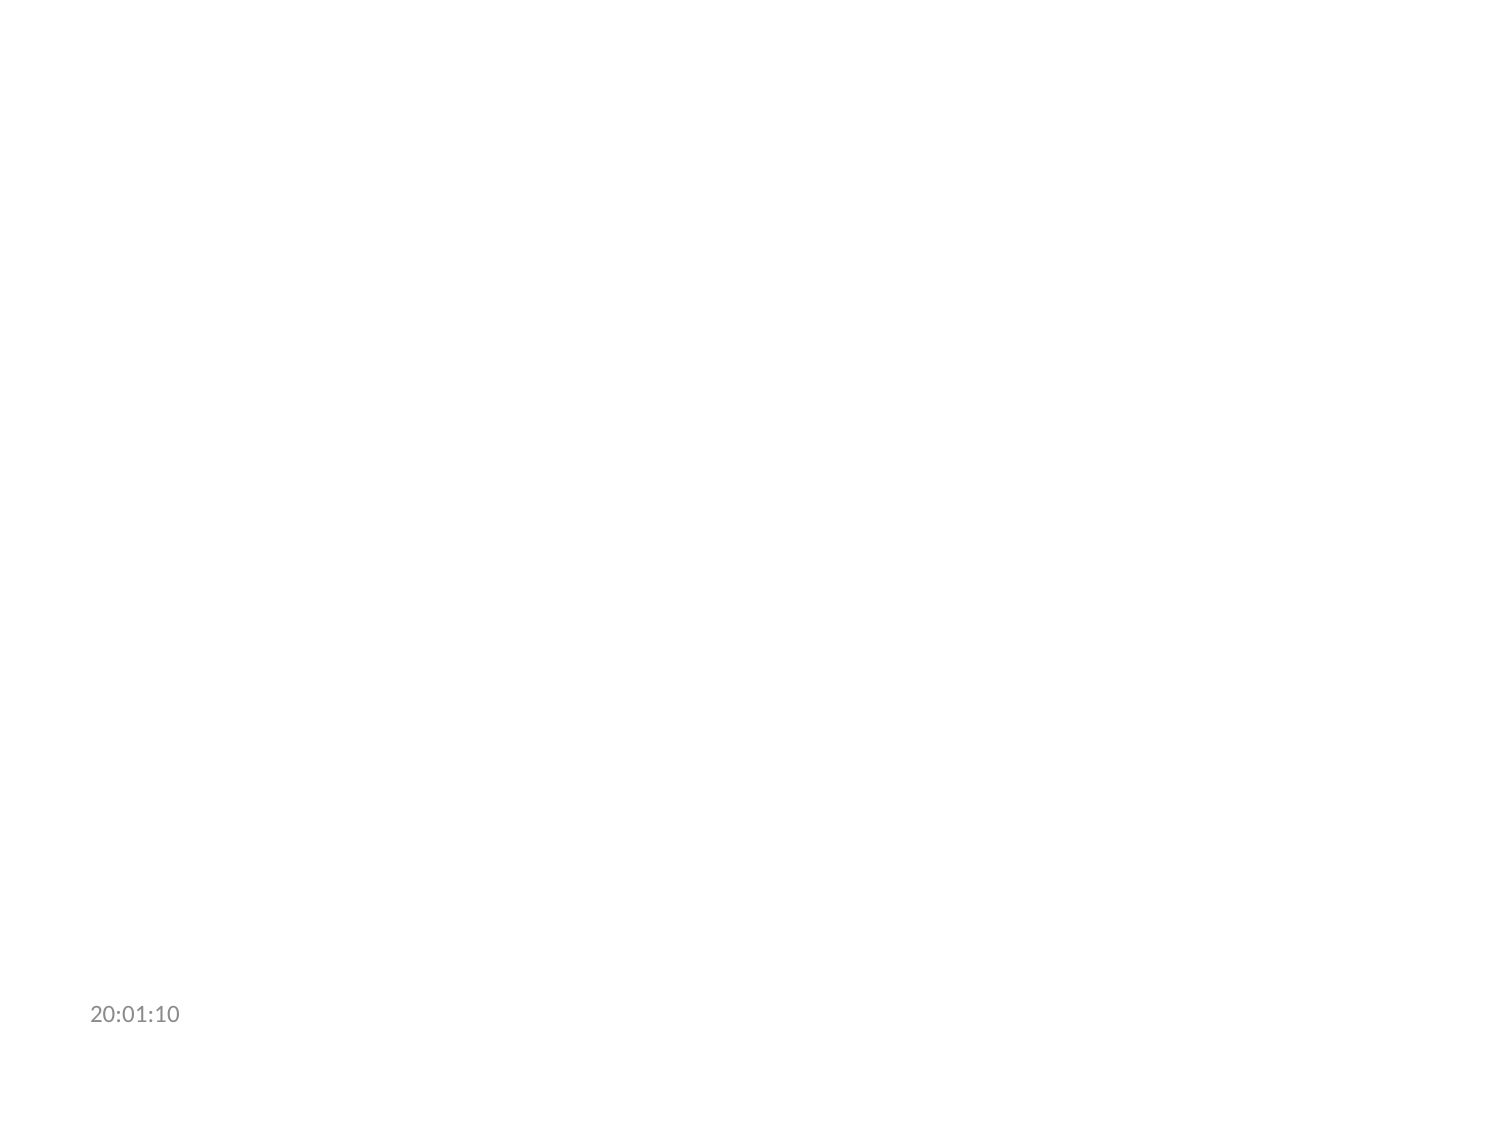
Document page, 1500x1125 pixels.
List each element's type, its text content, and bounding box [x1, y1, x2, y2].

text_box 15:35:09 [75, 982, 425, 1043]
